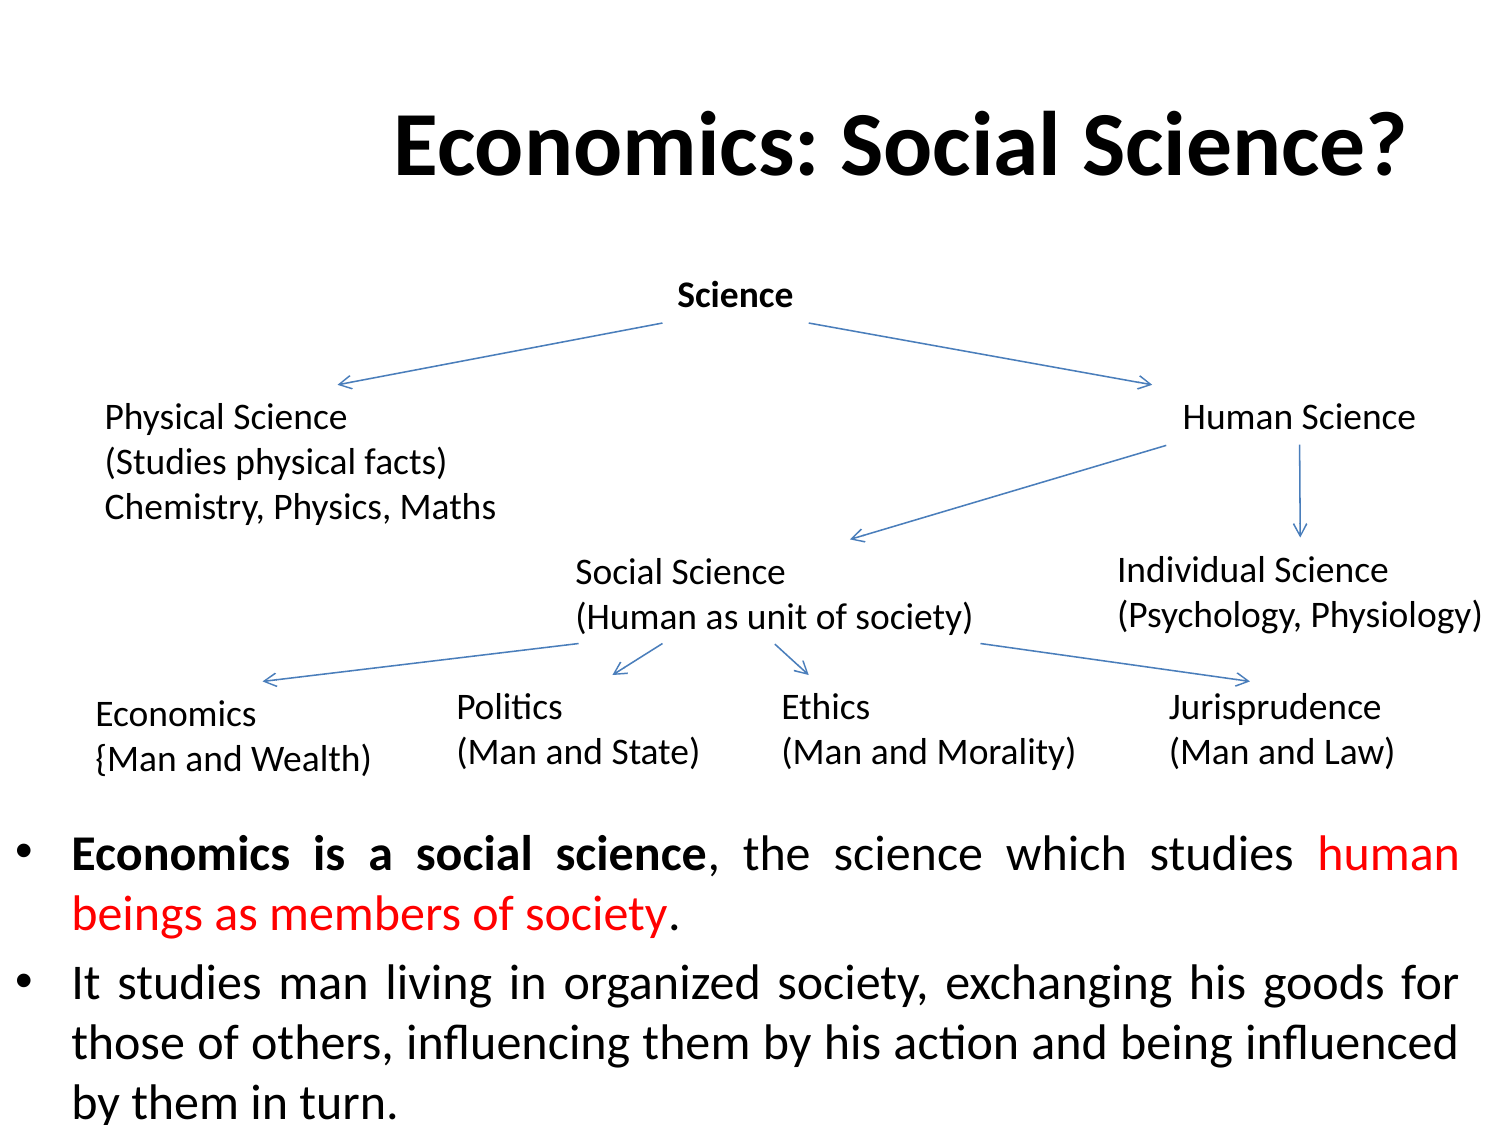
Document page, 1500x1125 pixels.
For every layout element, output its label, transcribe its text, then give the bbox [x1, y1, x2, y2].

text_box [262, 643, 579, 682]
text_box Jurisprudence (Man and Law) [1153, 674, 1411, 780]
text_box Science [662, 262, 809, 323]
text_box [849, 445, 1167, 540]
text_box Economics {Man and Wealth) [80, 681, 388, 787]
text_box Social Science (Human as unit of society) [560, 539, 989, 645]
text_box Ethics (Man and Morality) [766, 674, 1092, 780]
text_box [337, 322, 663, 386]
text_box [612, 643, 663, 676]
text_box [808, 322, 1153, 386]
text_box Physical Science (Studies physical facts) Chemistry, Physics, Maths [89, 384, 512, 535]
text_box Individual Science (Psychology, Physiology) [1102, 537, 1499, 643]
text_box Human Science [1167, 384, 1432, 445]
text_box Politics (Man and State) [441, 674, 716, 780]
title Economics: Social Science? [75, 45, 1425, 233]
list Economics is a social science, the science which studies human beings as members of society. It studies man living in organized society, exchanging his goods for those of others, influencing them by his action and being influenced by them in turn. [0, 812, 1475, 1125]
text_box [774, 645, 809, 676]
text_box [980, 643, 1251, 682]
